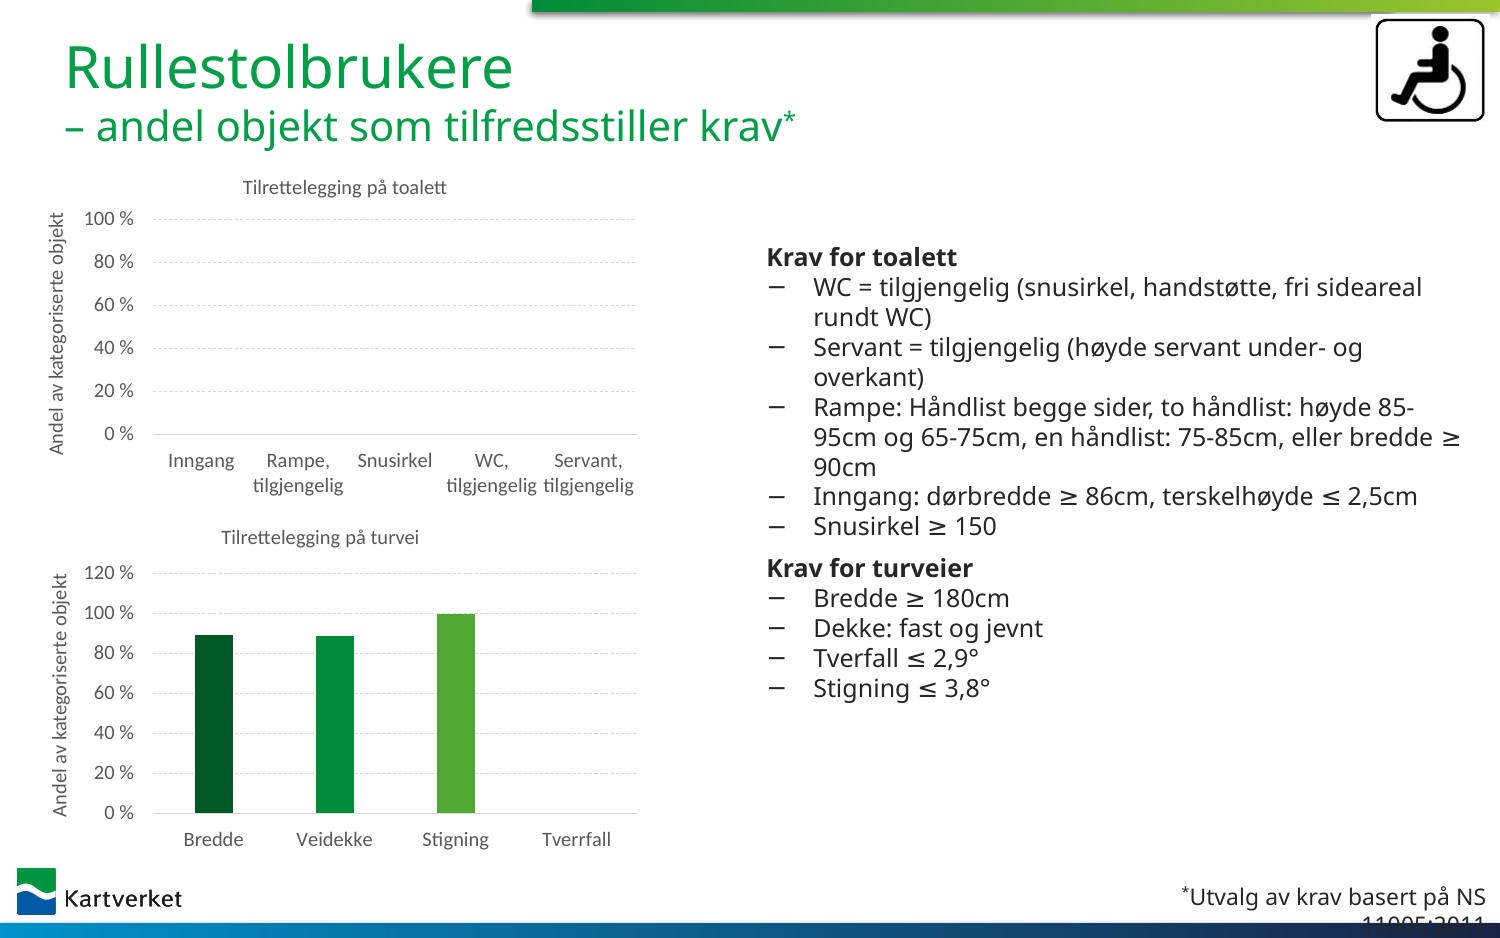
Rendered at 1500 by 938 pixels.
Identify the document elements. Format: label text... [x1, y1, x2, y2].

text_box Krav for toalett WC = tilgjengelig (snusirkel, handstøtte, fri sideareal rundt WC) Servant = tilgjengelig (høyde servant under- og overkant) Rampe: Håndlist begge sider, to håndlist: høyde 85-95cm og 65-75cm, en håndlist: 75-85cm, eller bredde ≥ 90cm Inngang: dørbredde ≥ 86cm, terskelhøyde ≤ 2,5cm Snusirkel ≥ 150 [751, 234, 1483, 545]
picture [1371, 13, 1491, 127]
picture [41, 166, 650, 505]
text_box Krav for turveier Bredde ≥ 180cm Dekke: fast og jevnt Tverfall ≤ 2,9° Stigning ≤ 3,8° [751, 545, 1483, 710]
text_box *Utvalg av krav basert på NS 11005:2011 [1068, 873, 1500, 938]
text_box Rullestolbrukere – andel objekt som tilfredsstiller krav* [49, 14, 1431, 158]
picture [41, 520, 650, 859]
